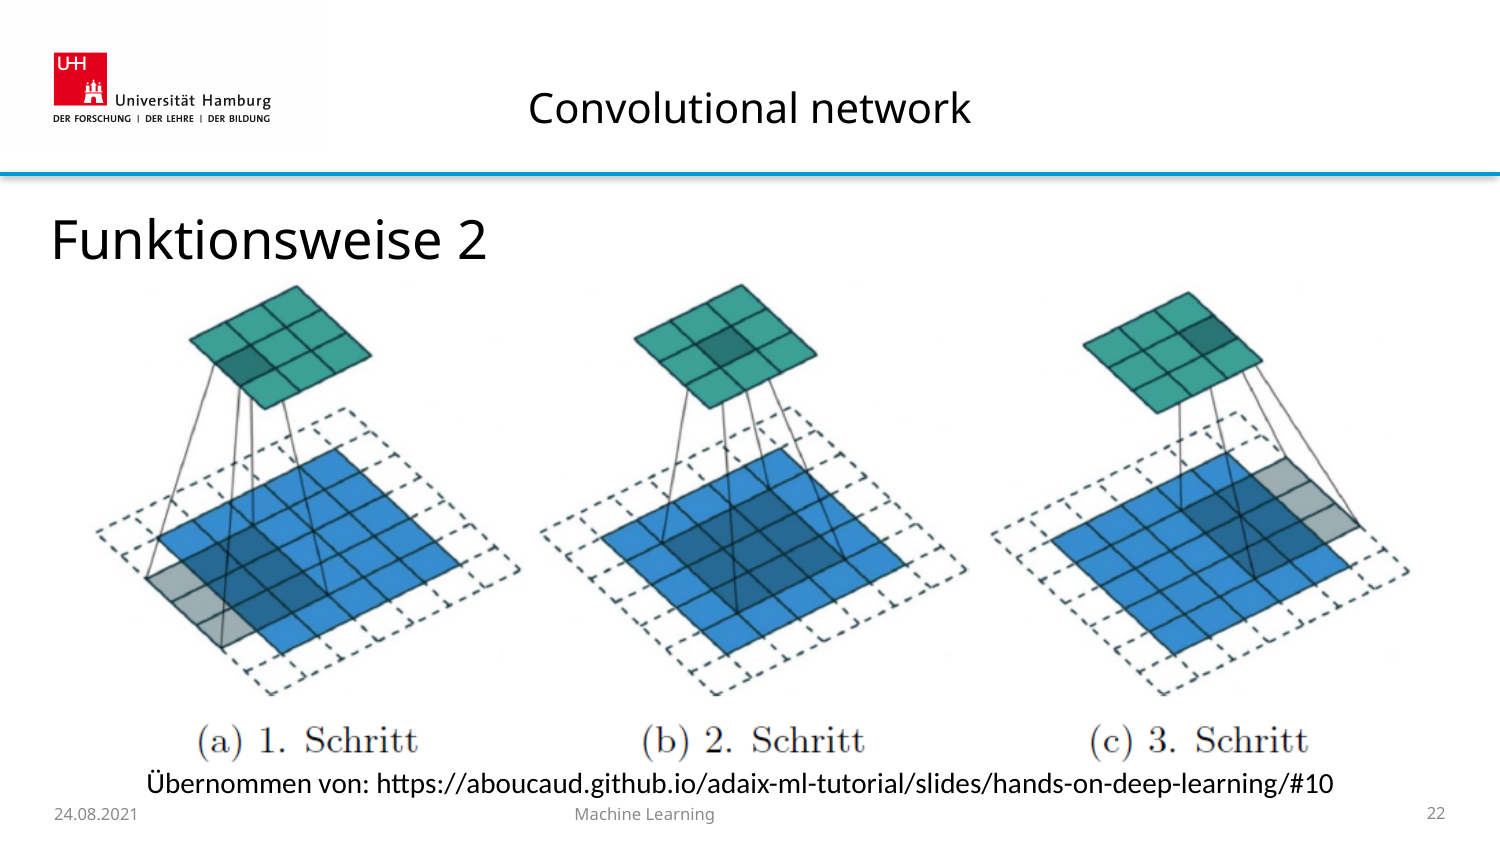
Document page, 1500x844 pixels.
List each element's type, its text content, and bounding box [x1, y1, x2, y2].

picture [64, 275, 1436, 780]
picture [1, 0, 323, 149]
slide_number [54, 788, 210, 833]
slide_number 22 [1361, 807, 1446, 833]
title Convolutional network [275, 91, 1225, 122]
list Funktionsweise 2 [35, 197, 1406, 281]
footer Machine Learning [273, 807, 1016, 833]
text_box Übernommen von: https://aboucaud.github.io/adaix-ml-tutorial/slides/hands-on-deep-learning/#10 [131, 757, 1500, 807]
